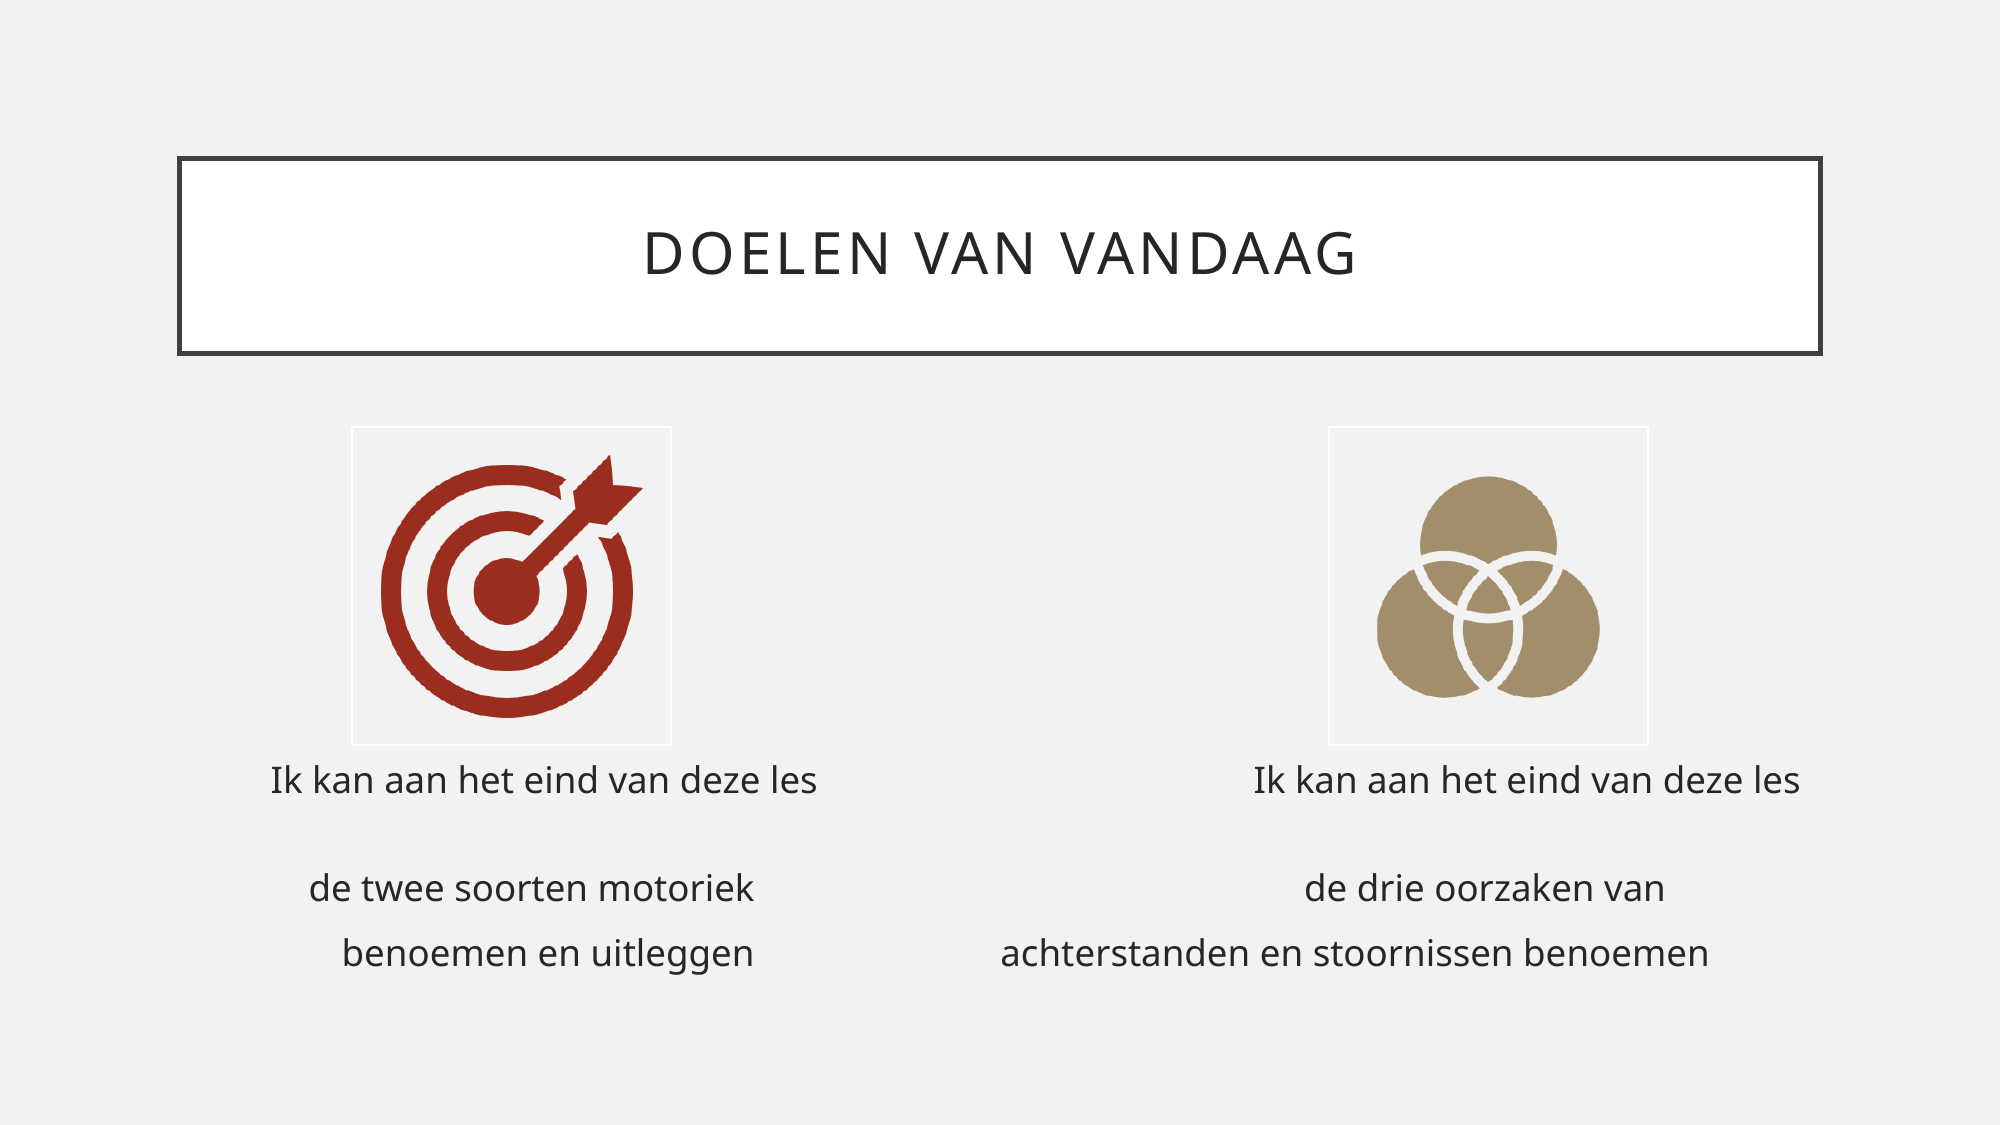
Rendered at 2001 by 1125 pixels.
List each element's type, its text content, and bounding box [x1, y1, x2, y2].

text_box [1328, 426, 1649, 746]
list Ik kan aan het eind van deze les Ik kan aan het eind van deze les de twee soorten motoriek de drie oorzaken van benoemen en uitleggen achterstanden en stoornissen benoemen [179, 426, 1821, 1094]
text_box [351, 426, 672, 746]
title Doelen van vandaag [177, 156, 1823, 356]
